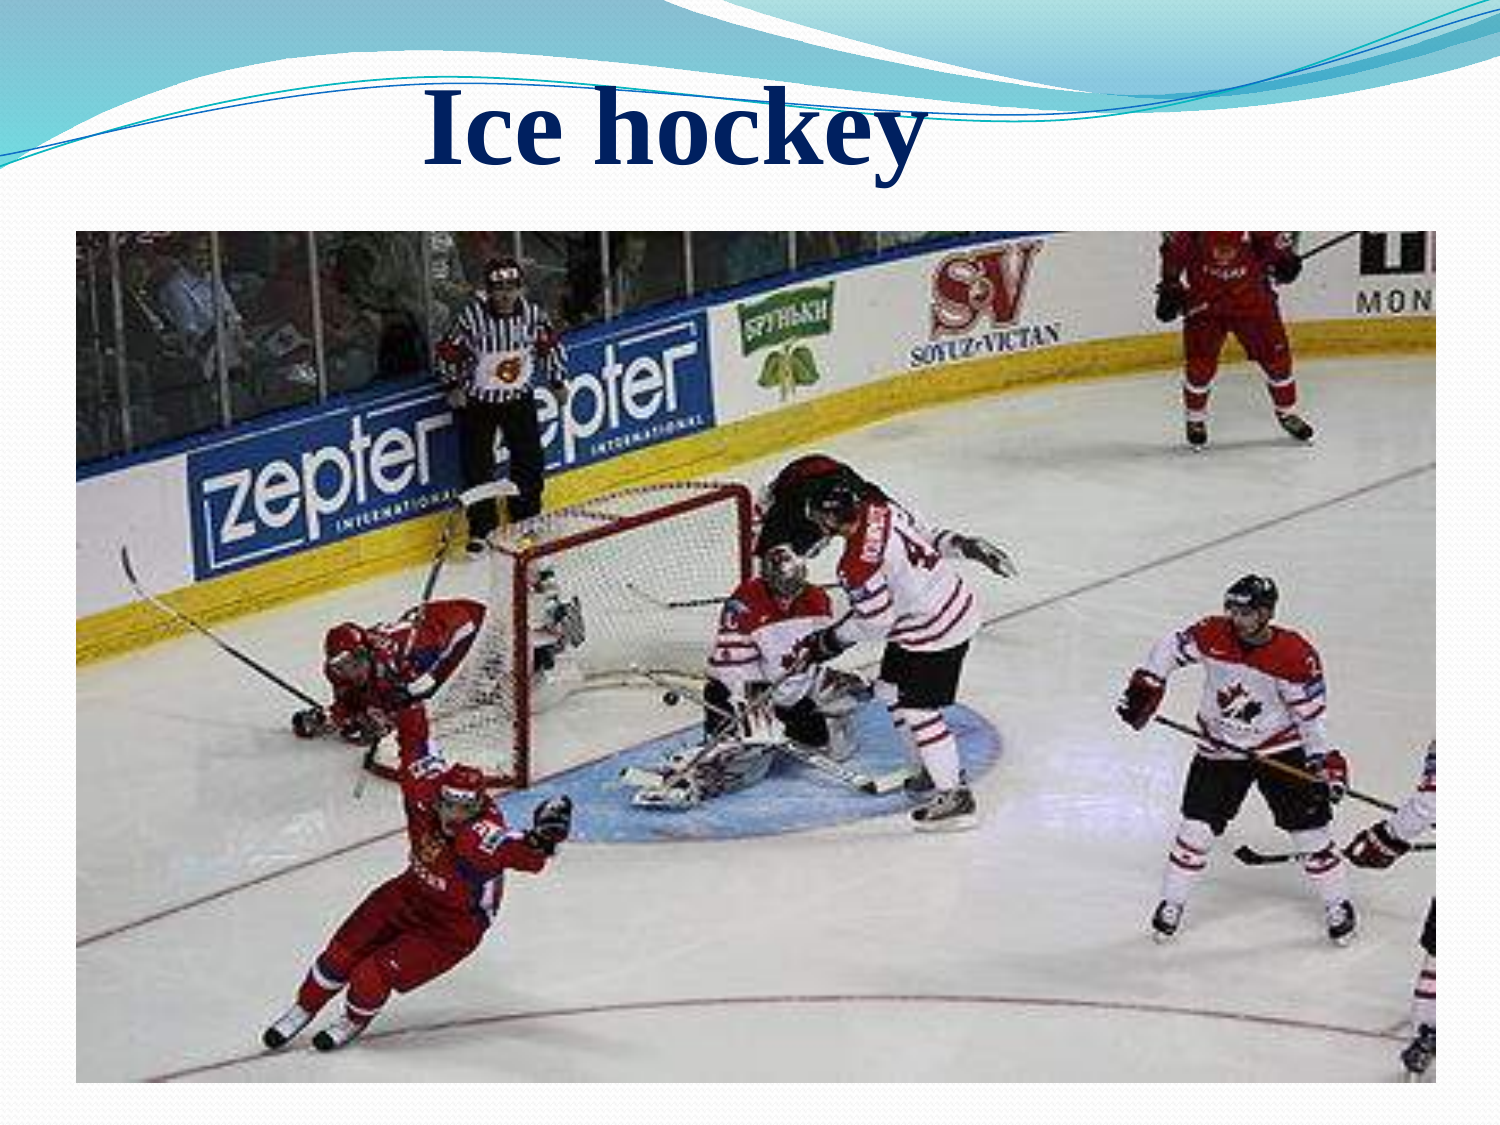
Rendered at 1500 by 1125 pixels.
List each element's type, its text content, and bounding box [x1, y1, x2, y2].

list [76, 231, 1436, 1083]
title Ice hockey [82, 0, 1432, 188]
